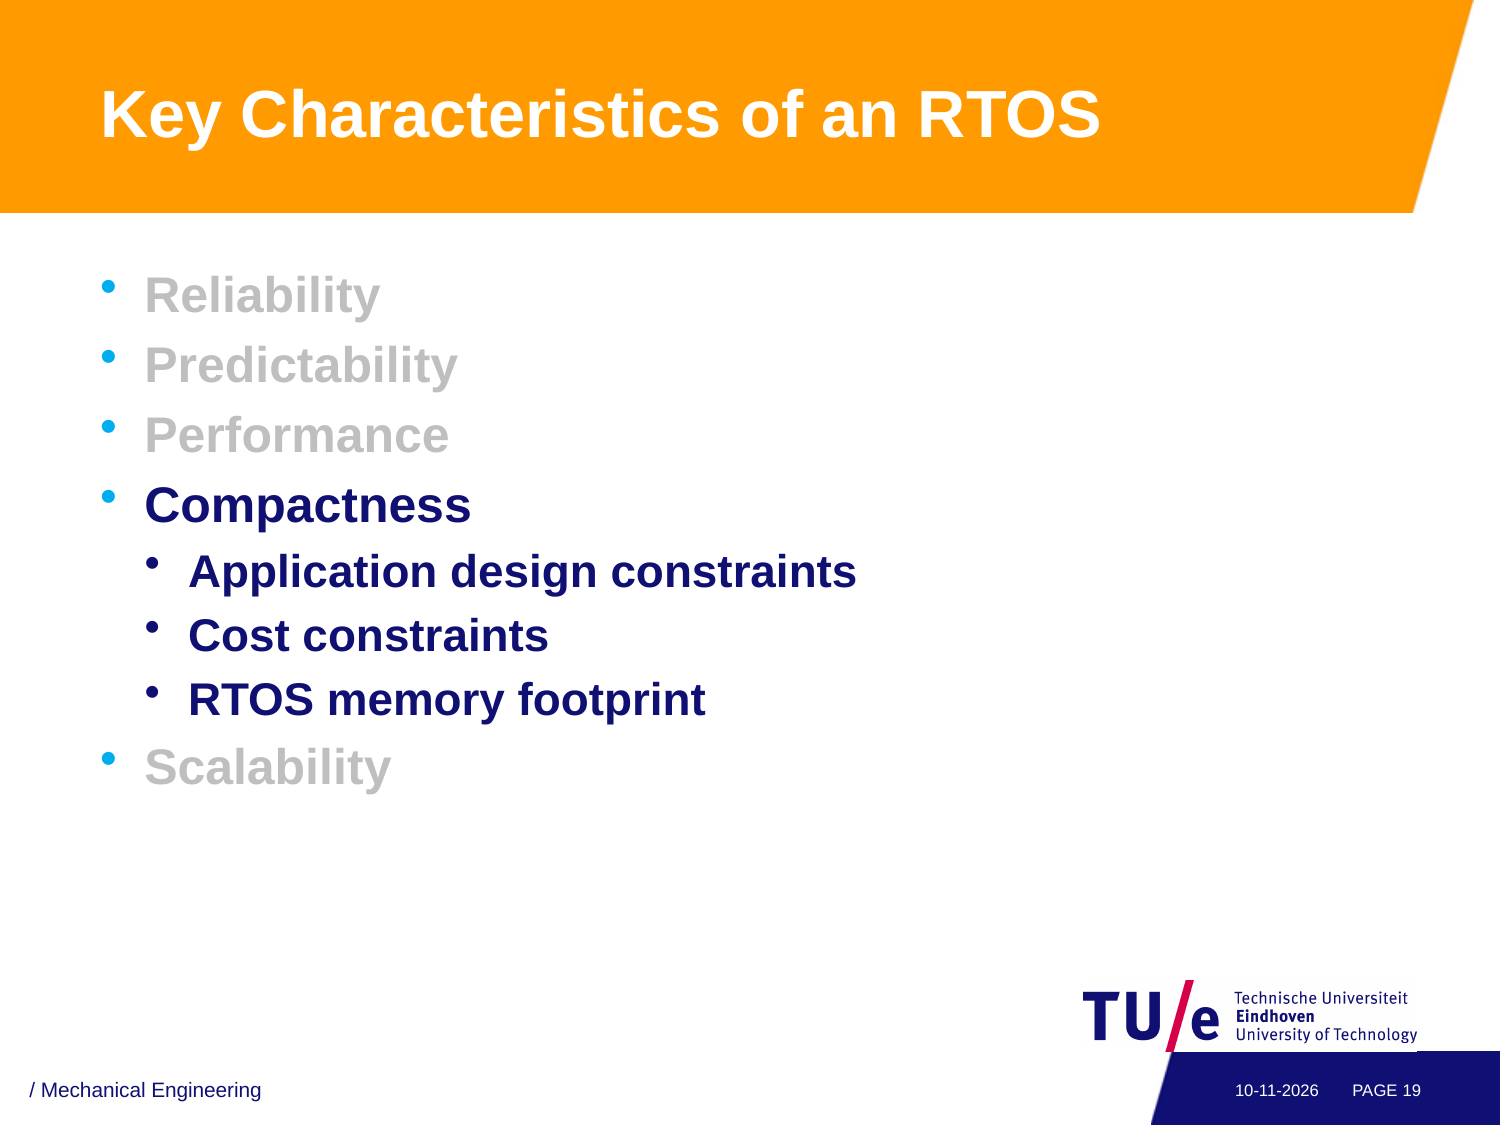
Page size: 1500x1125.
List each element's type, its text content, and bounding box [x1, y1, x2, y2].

picture [0, 0, 1474, 213]
slide_number PAGE 19 [1352, 1074, 1453, 1105]
list Reliability Predictability Performance Compactness Application design constraints Cost constraints RTOS memory footprint Scalability [100, 262, 1412, 942]
title Key Characteristics of an RTOS [100, 35, 1417, 187]
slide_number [1234, 1074, 1342, 1105]
picture [1083, 980, 1500, 1125]
footer / Mechanical Engineering [29, 1074, 620, 1105]
